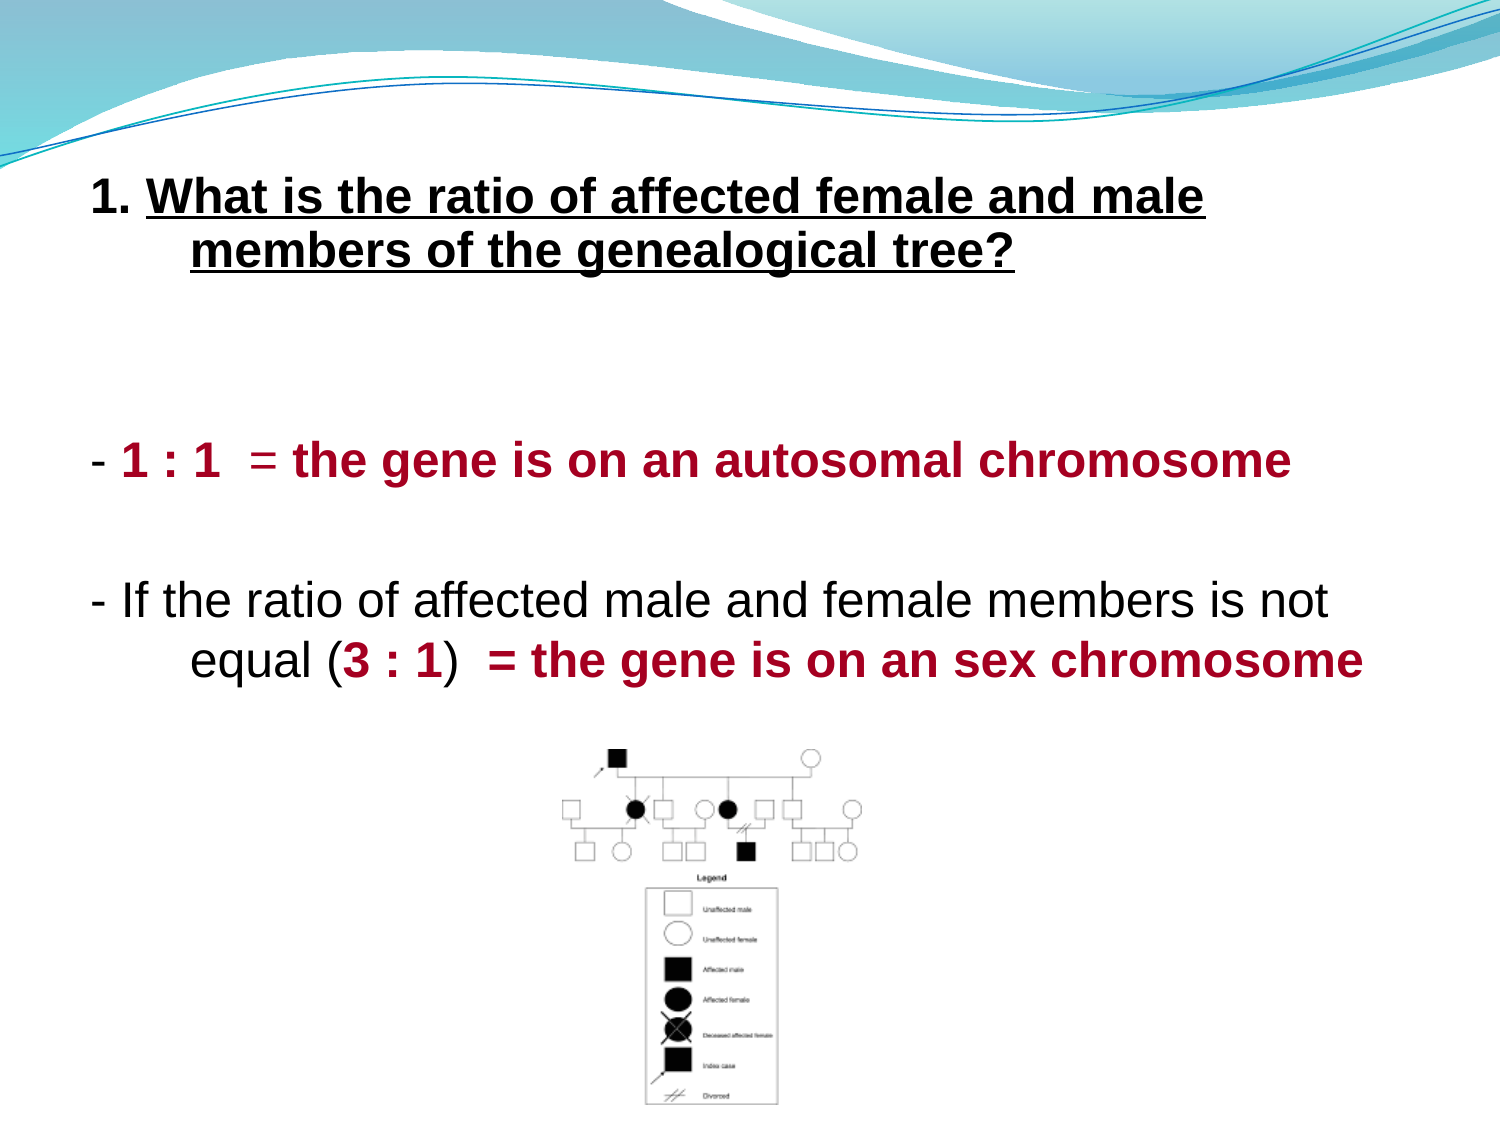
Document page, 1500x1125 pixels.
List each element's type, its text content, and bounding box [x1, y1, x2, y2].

picture [562, 749, 862, 1105]
list 1. What is the ratio of affected female and male members of the genealogical tree? - 1 : 1 = the gene is on an autosomal chromosome - If the ratio of affected male and female members is not equal (3 : 1) = the gene is on an sex chromosome [75, 162, 1425, 875]
